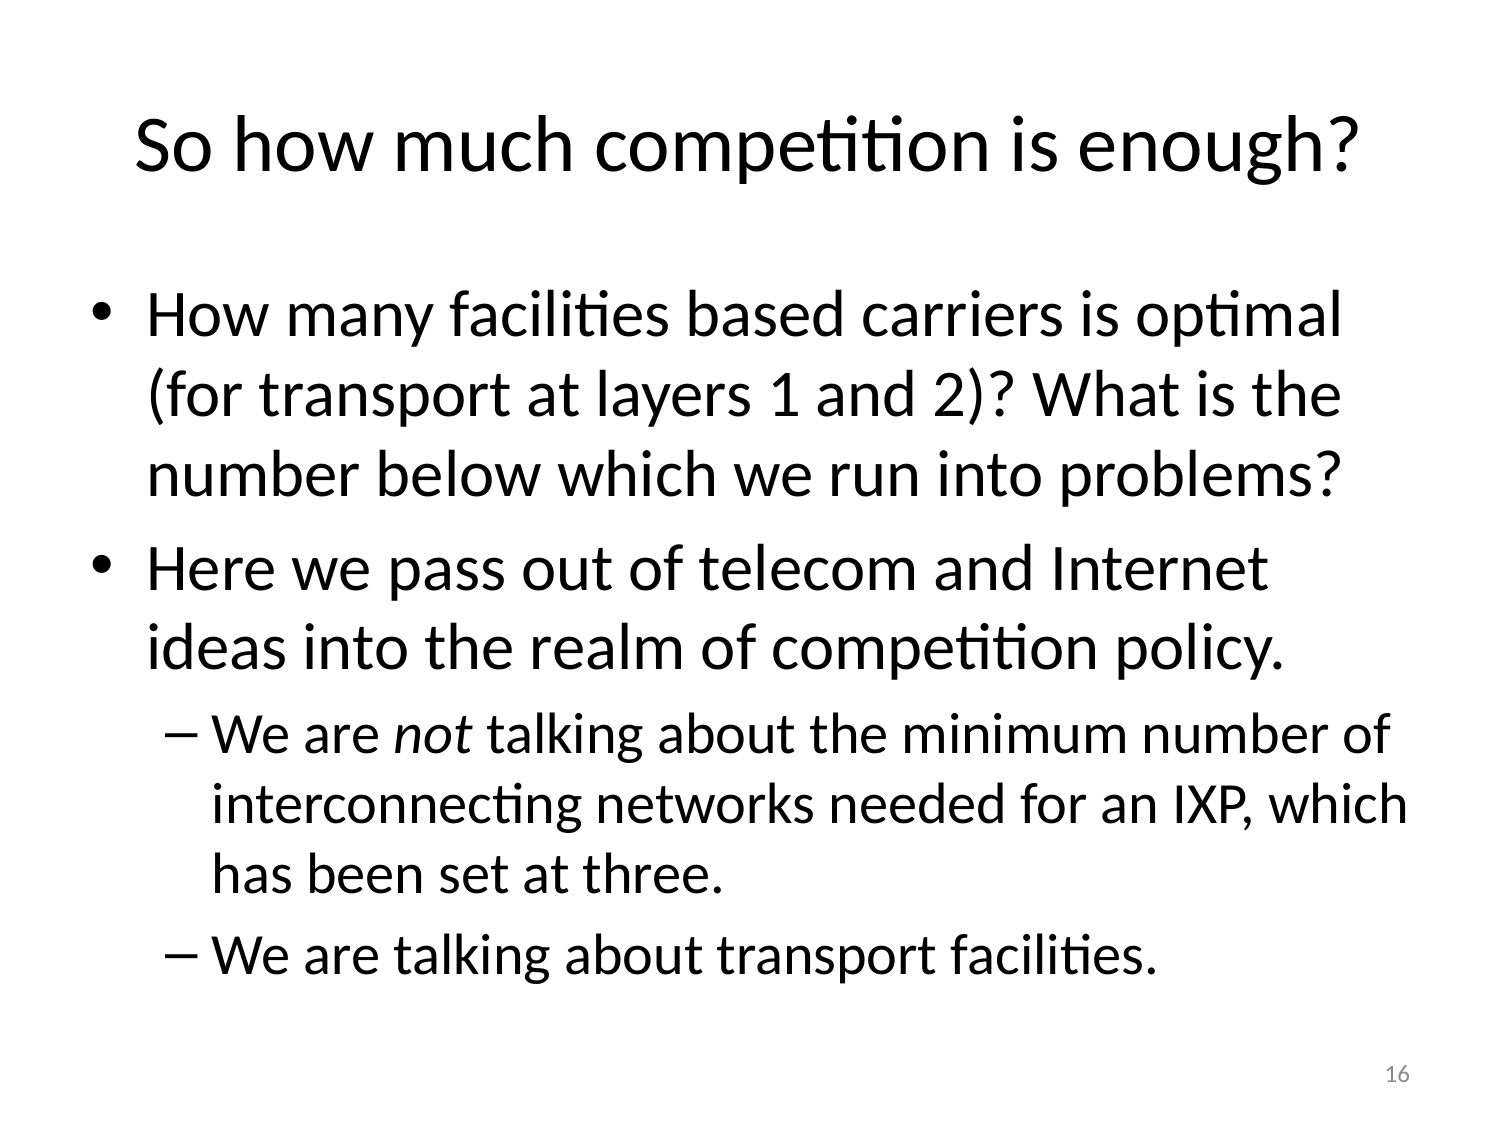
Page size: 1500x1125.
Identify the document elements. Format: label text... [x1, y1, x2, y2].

title So how much competition is enough? [75, 45, 1425, 233]
slide_number 16 [1074, 1042, 1425, 1103]
list How many facilities based carriers is optimal (for transport at layers 1 and 2)? What is the number below which we run into problems? Here we pass out of telecom and Internet ideas into the realm of competition policy. We are not talking about the minimum number of interconnecting networks needed for an IXP, which has been set at three. We are talking about transport facilities. [75, 262, 1425, 1005]
